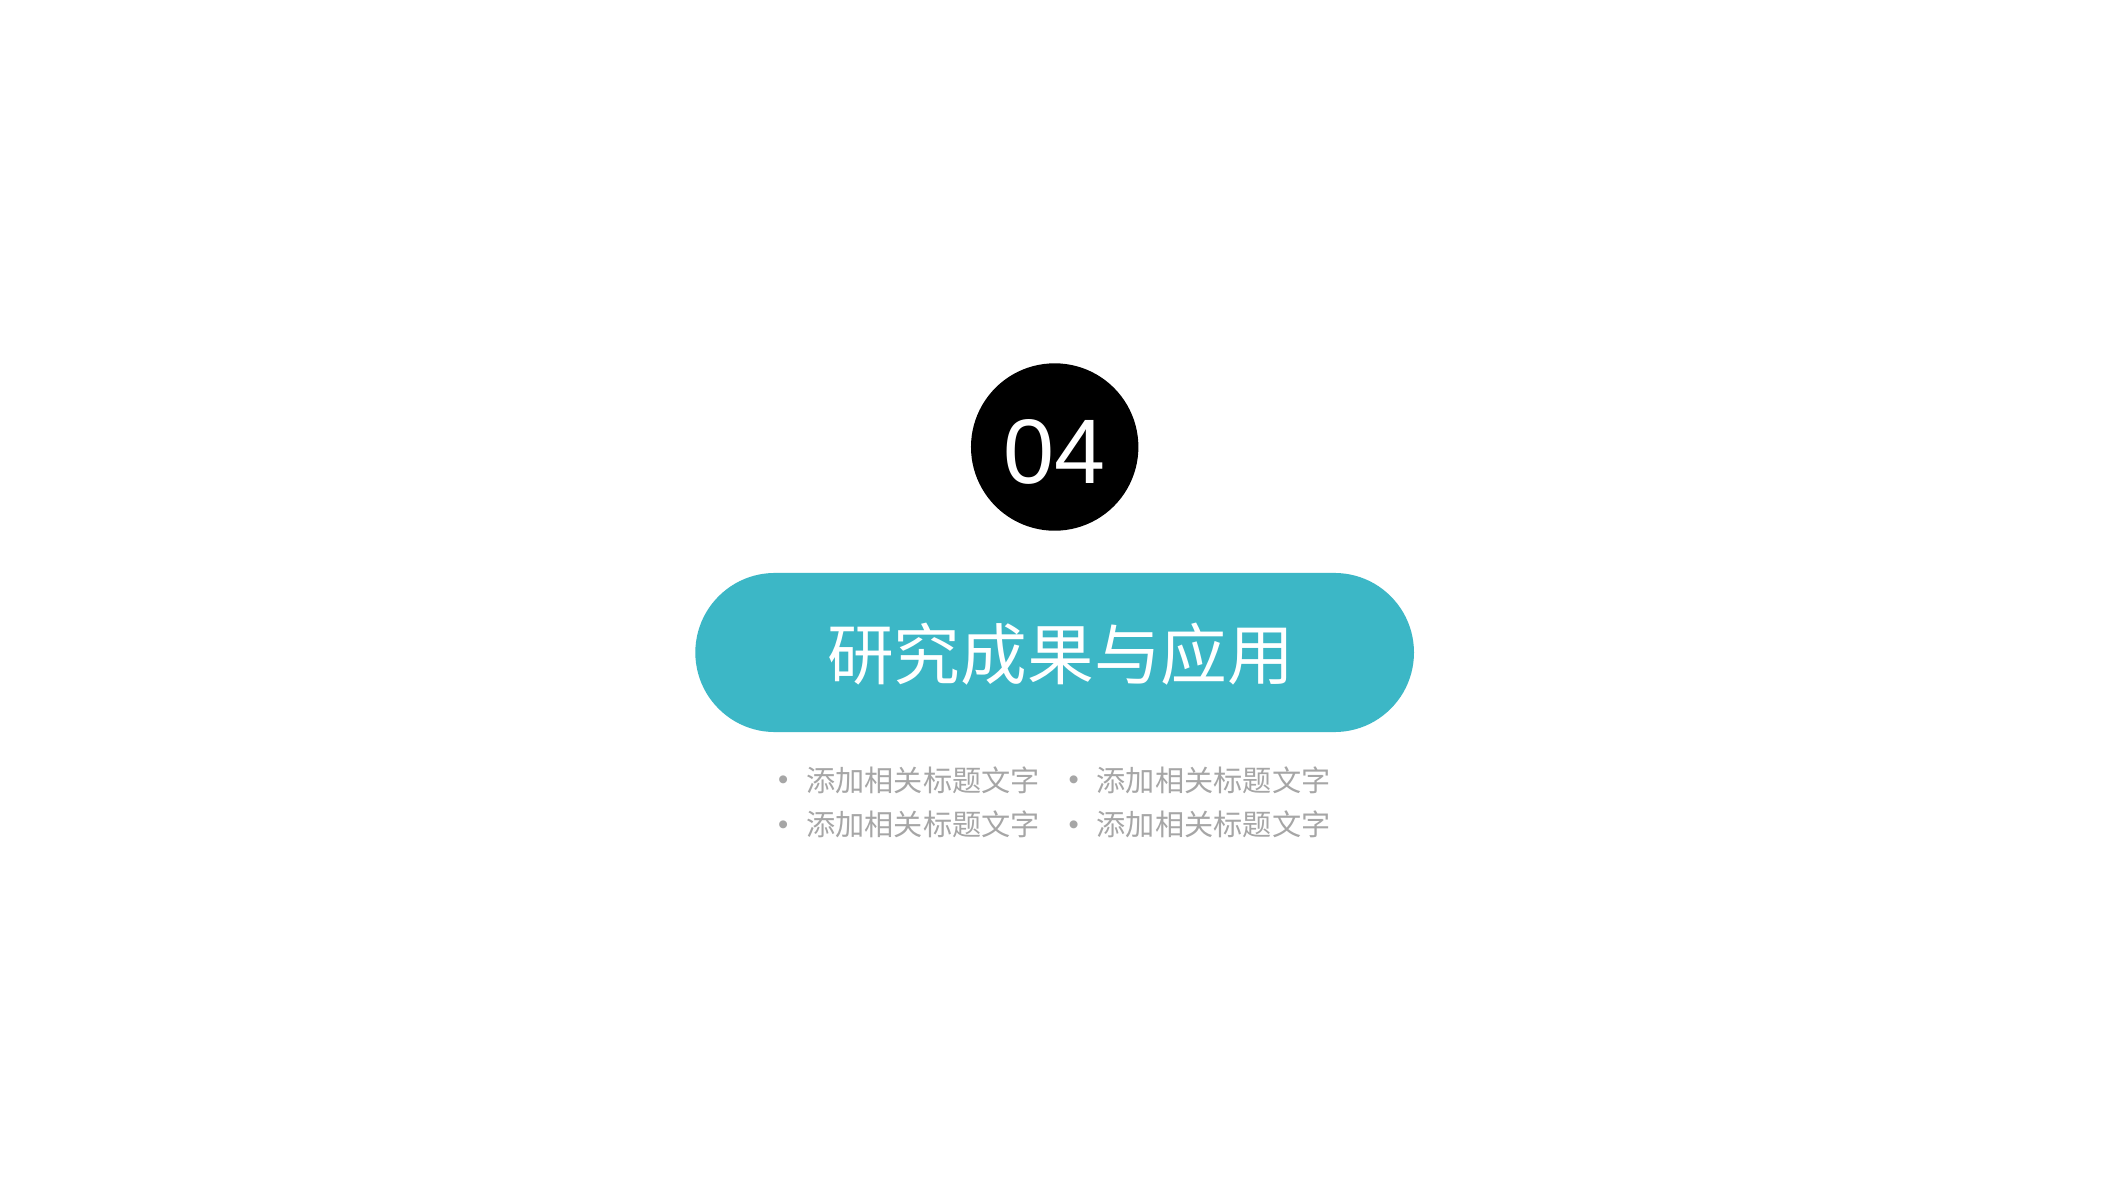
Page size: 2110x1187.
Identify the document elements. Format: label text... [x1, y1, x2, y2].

text_box 添加相关标题文字 [777, 762, 1041, 798]
text_box 添加相关标题文字 [1068, 762, 1331, 798]
text_box [694, 571, 1416, 734]
text_box 添加相关标题文字 [1068, 806, 1331, 842]
text_box 添加相关标题文字 [777, 806, 1041, 842]
text_box 04 [969, 362, 1140, 532]
